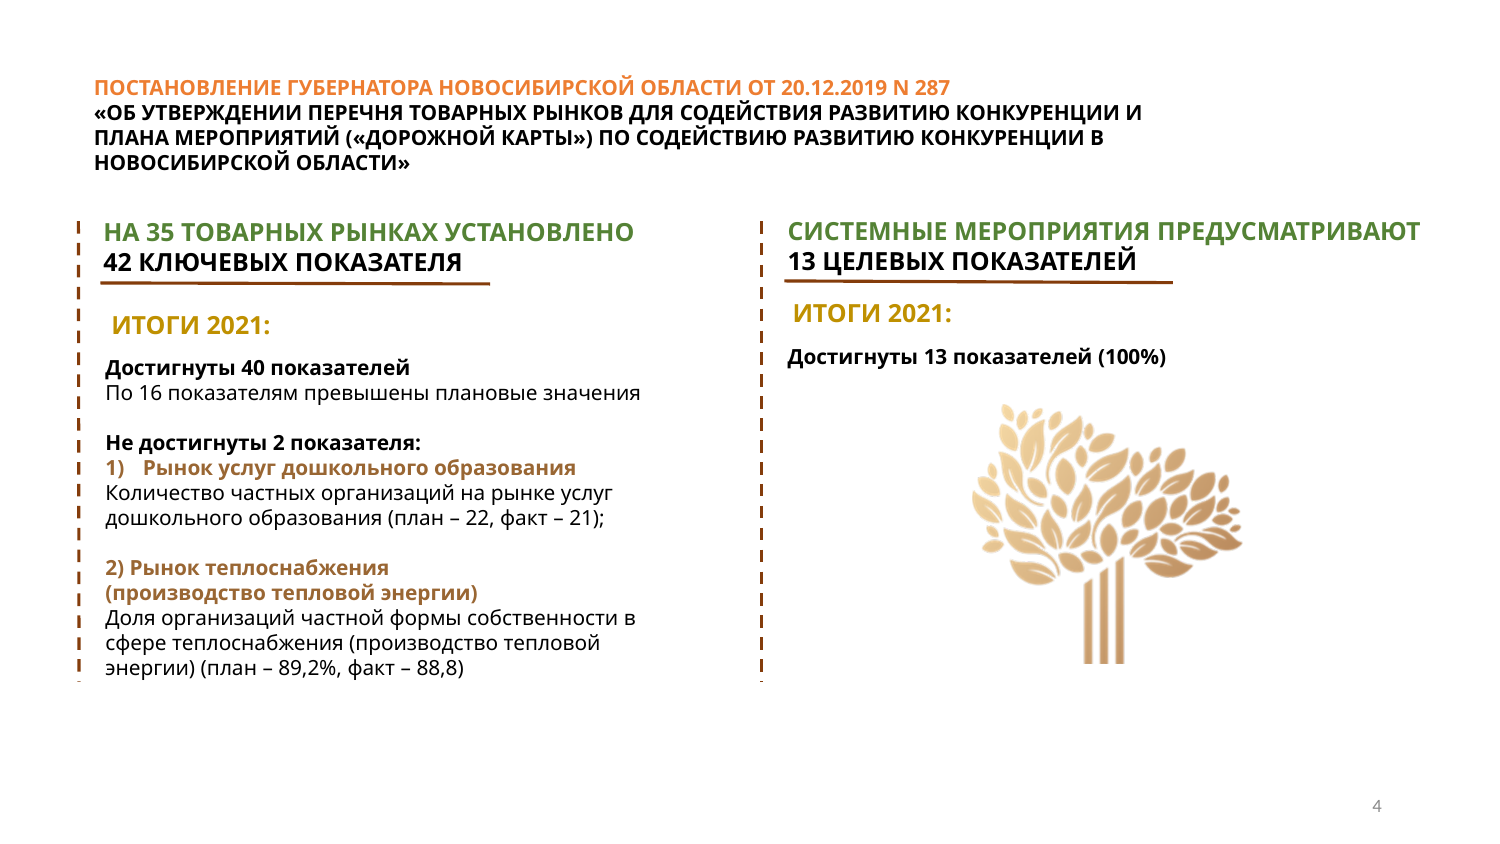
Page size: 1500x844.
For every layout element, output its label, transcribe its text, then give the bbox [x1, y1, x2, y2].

slide_number 4 [1059, 782, 1397, 827]
text_box СИСТЕМНЫЕ МЕРОПРИЯТИЯ ПРЕДУСМАТРИВАЮТ 13 ЦЕЛЕВЫХ ПОКАЗАТЕЛЕЙ [772, 208, 1500, 283]
text_box Достигнуты 40 показателей По 16 показателям превышены плановые значения Не достигнуты 2 показателя: Рынок услуг дошкольного образования Количество частных организаций на рынке услуг дошкольного образования (план – 22, факт – 21); 2) Рынок теплоснабжения (производство тепловой энергии) Доля организаций частной формы собственности в сфере теплоснабжения (производство тепловой энергии) (план – 89,2%, факт – 88,8) [90, 347, 658, 738]
text_box Достигнуты 13 показателей (100%) [772, 336, 1222, 377]
text_box ПОСТАНОВЛЕНИЕ ГУБЕРНАТОРА НОВОСИБИРСКОЙ ОБЛАСТИ ОТ 20.12.2019 N 287 «ОБ УТВЕРЖДЕНИИ ПЕРЕЧНЯ ТОВАРНЫХ РЫНКОВ ДЛЯ СОДЕЙСТВИЯ РАЗВИТИЮ КОНКУРЕНЦИИ И ПЛАНА МЕРОПРИЯТИЙ («ДОРОЖНОЙ КАРТЫ») ПО СОДЕЙСТВИЮ РАЗВИТИЮ КОНКУРЕНЦИИ В НОВОСИБИРСКОЙ ОБЛАСТИ» [79, 67, 1235, 183]
text_box ИТОГИ 2021: [777, 289, 968, 335]
text_box ИТОГИ 2021: [96, 302, 286, 347]
picture [972, 404, 1268, 664]
text_box НА 35 ТОВАРНЫХ РЫНКАХ УСТАНОВЛЕНО 42 КЛЮЧЕВЫХ ПОКАЗАТЕЛЯ [88, 208, 668, 284]
